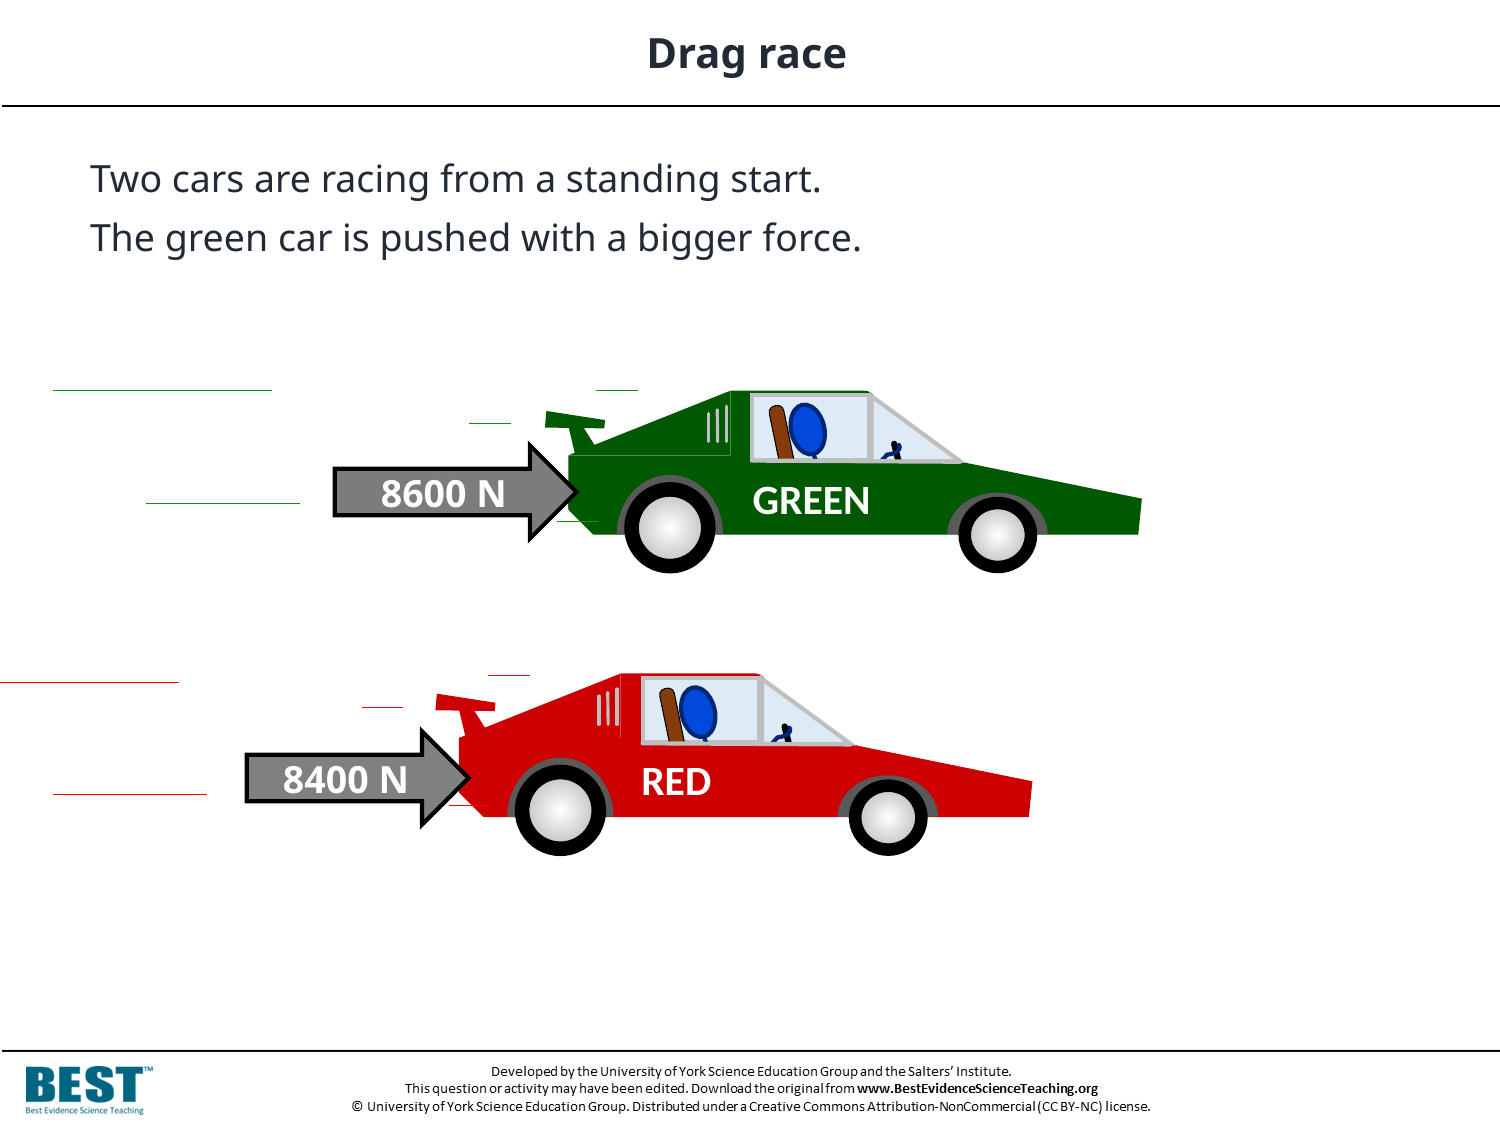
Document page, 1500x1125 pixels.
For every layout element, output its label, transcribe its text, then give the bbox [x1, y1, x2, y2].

picture [2, 105, 1500, 1125]
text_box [0, 390, 1141, 876]
text_box Drag race [23, 4, 1471, 99]
